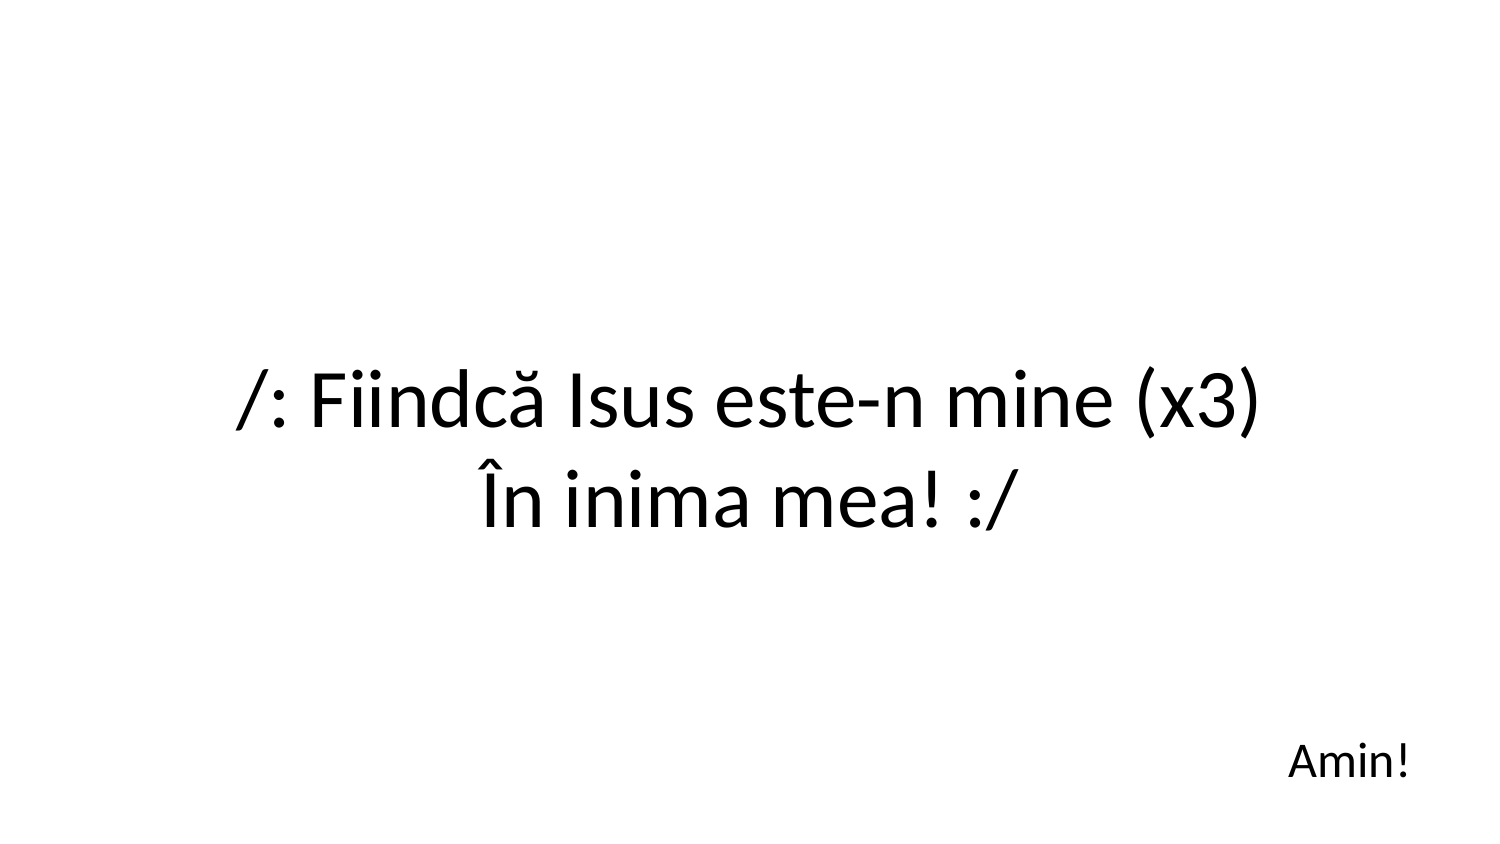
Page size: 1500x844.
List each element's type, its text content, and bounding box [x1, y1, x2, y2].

text_box /: Fiindcă Isus este-n mine (x3) În inima mea! :/ [221, 292, 1279, 552]
text_box Amin! [1273, 674, 1427, 795]
